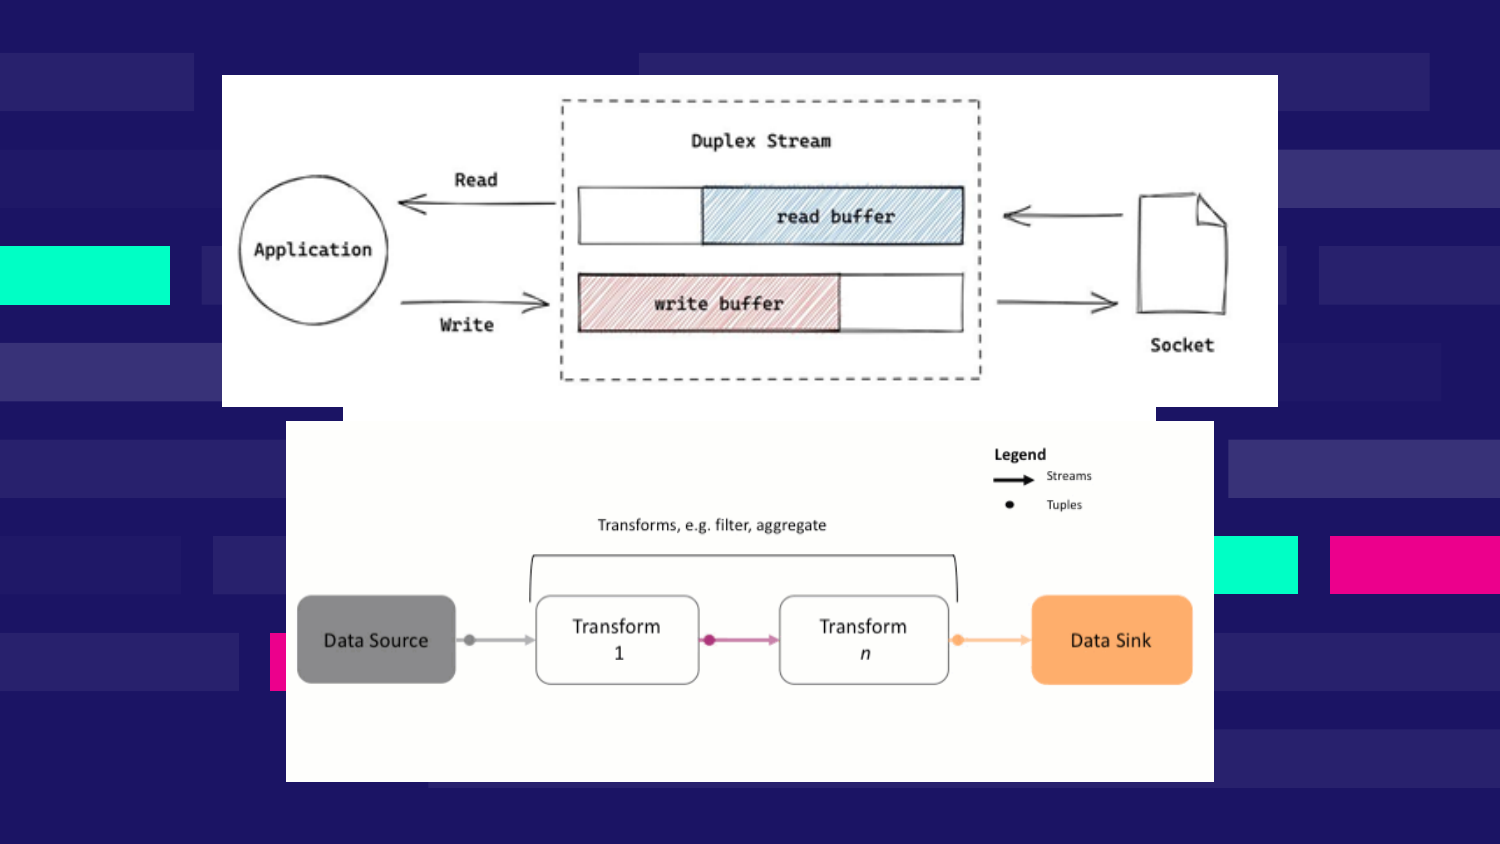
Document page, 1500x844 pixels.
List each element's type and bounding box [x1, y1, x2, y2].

picture [222, 75, 1278, 407]
picture [286, 421, 1214, 782]
